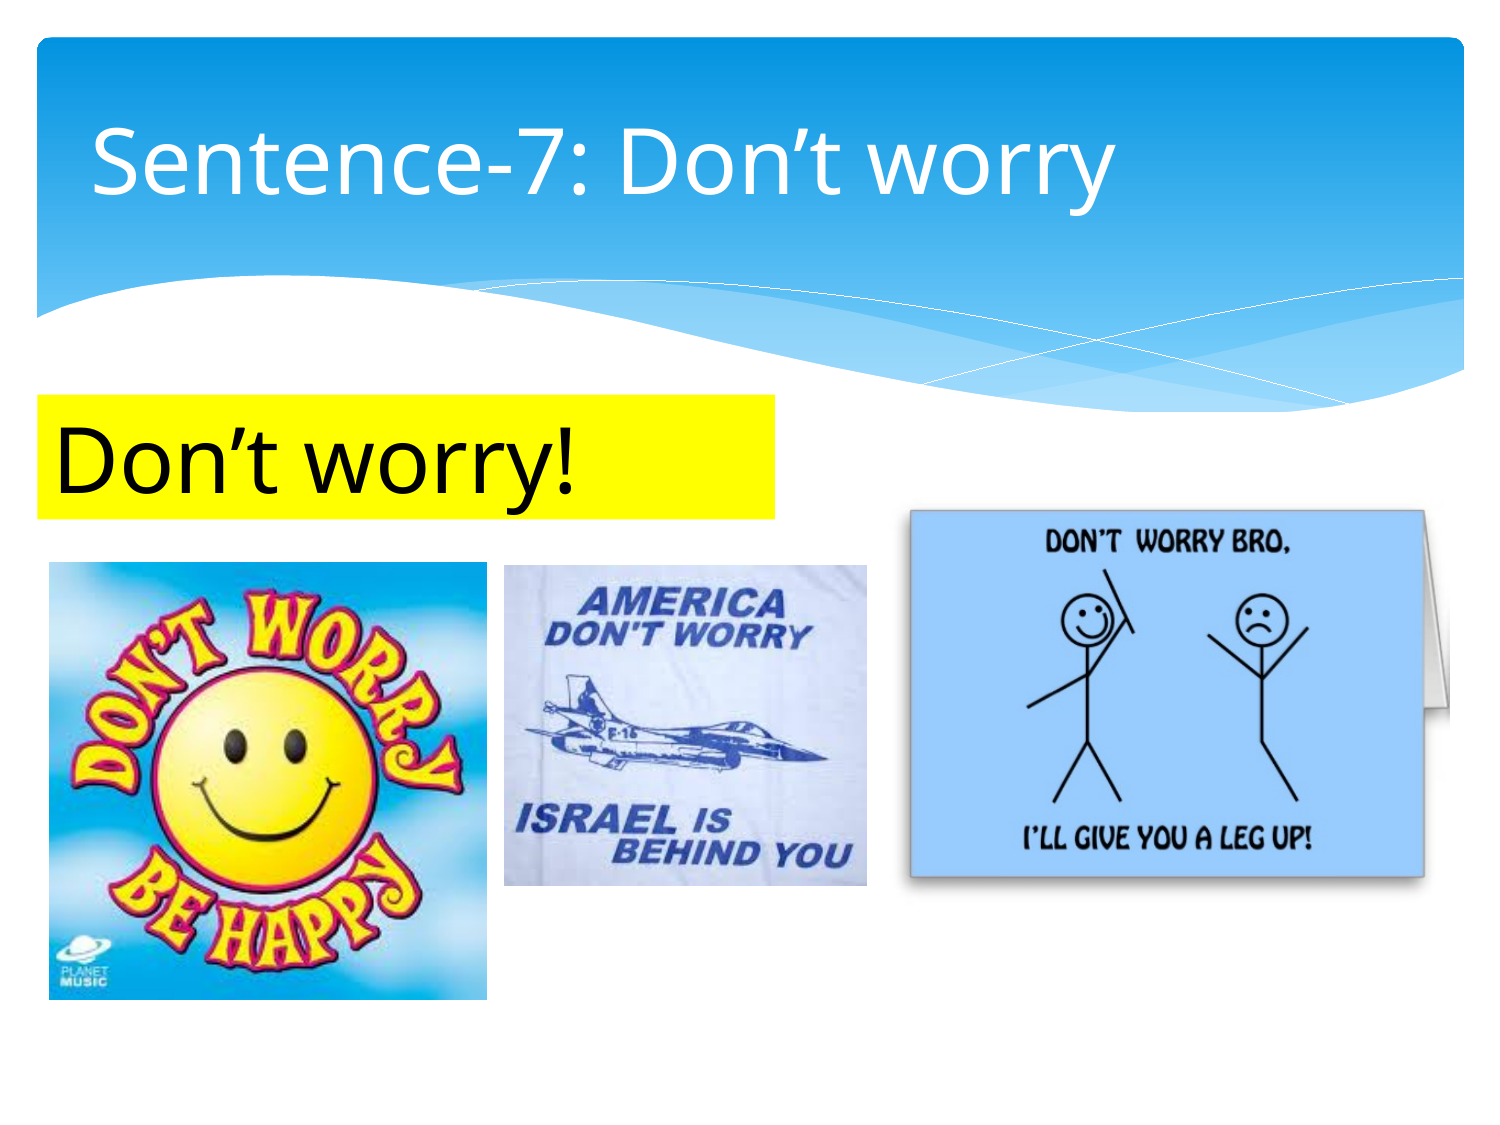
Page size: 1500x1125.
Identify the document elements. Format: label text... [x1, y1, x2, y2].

text_box Don’t worry! [37, 394, 775, 520]
title Sentence-7: Don’t worry [74, 55, 1426, 262]
picture [503, 565, 868, 887]
picture [49, 562, 488, 1001]
picture [887, 412, 1451, 976]
